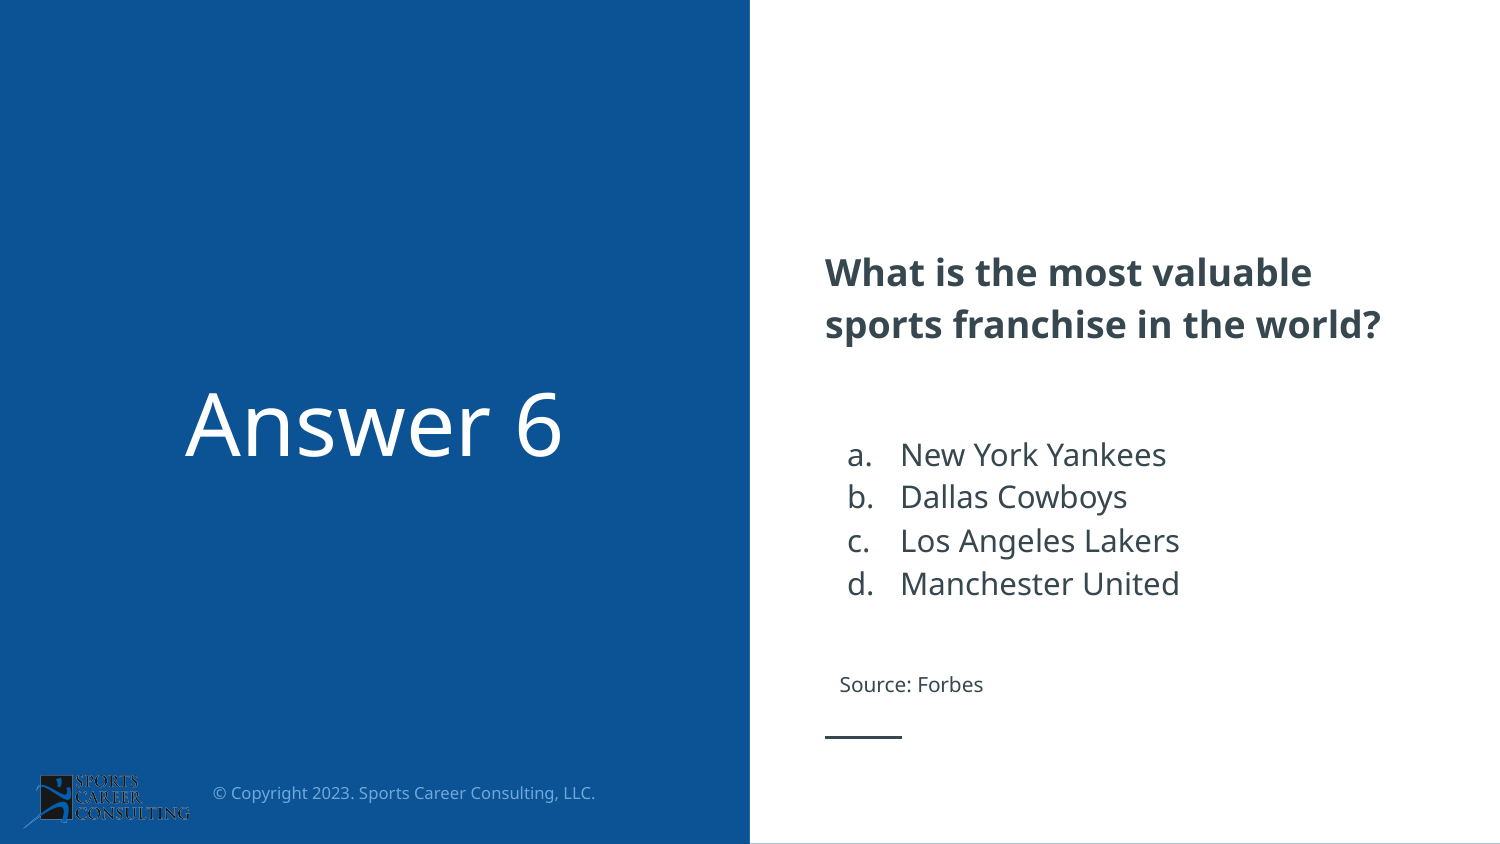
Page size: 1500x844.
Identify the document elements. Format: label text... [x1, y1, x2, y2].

picture [22, 774, 190, 829]
text_box Source: Forbes [824, 660, 999, 704]
list What is the most valuable sports franchise in the world? New York Yankees Dallas Cowboys Los Angeles Lakers Manchester United [810, 118, 1455, 725]
text_box © Copyright 2023. Sports Career Consulting, LLC. [197, 767, 750, 838]
title Answer 6 [43, 298, 708, 546]
